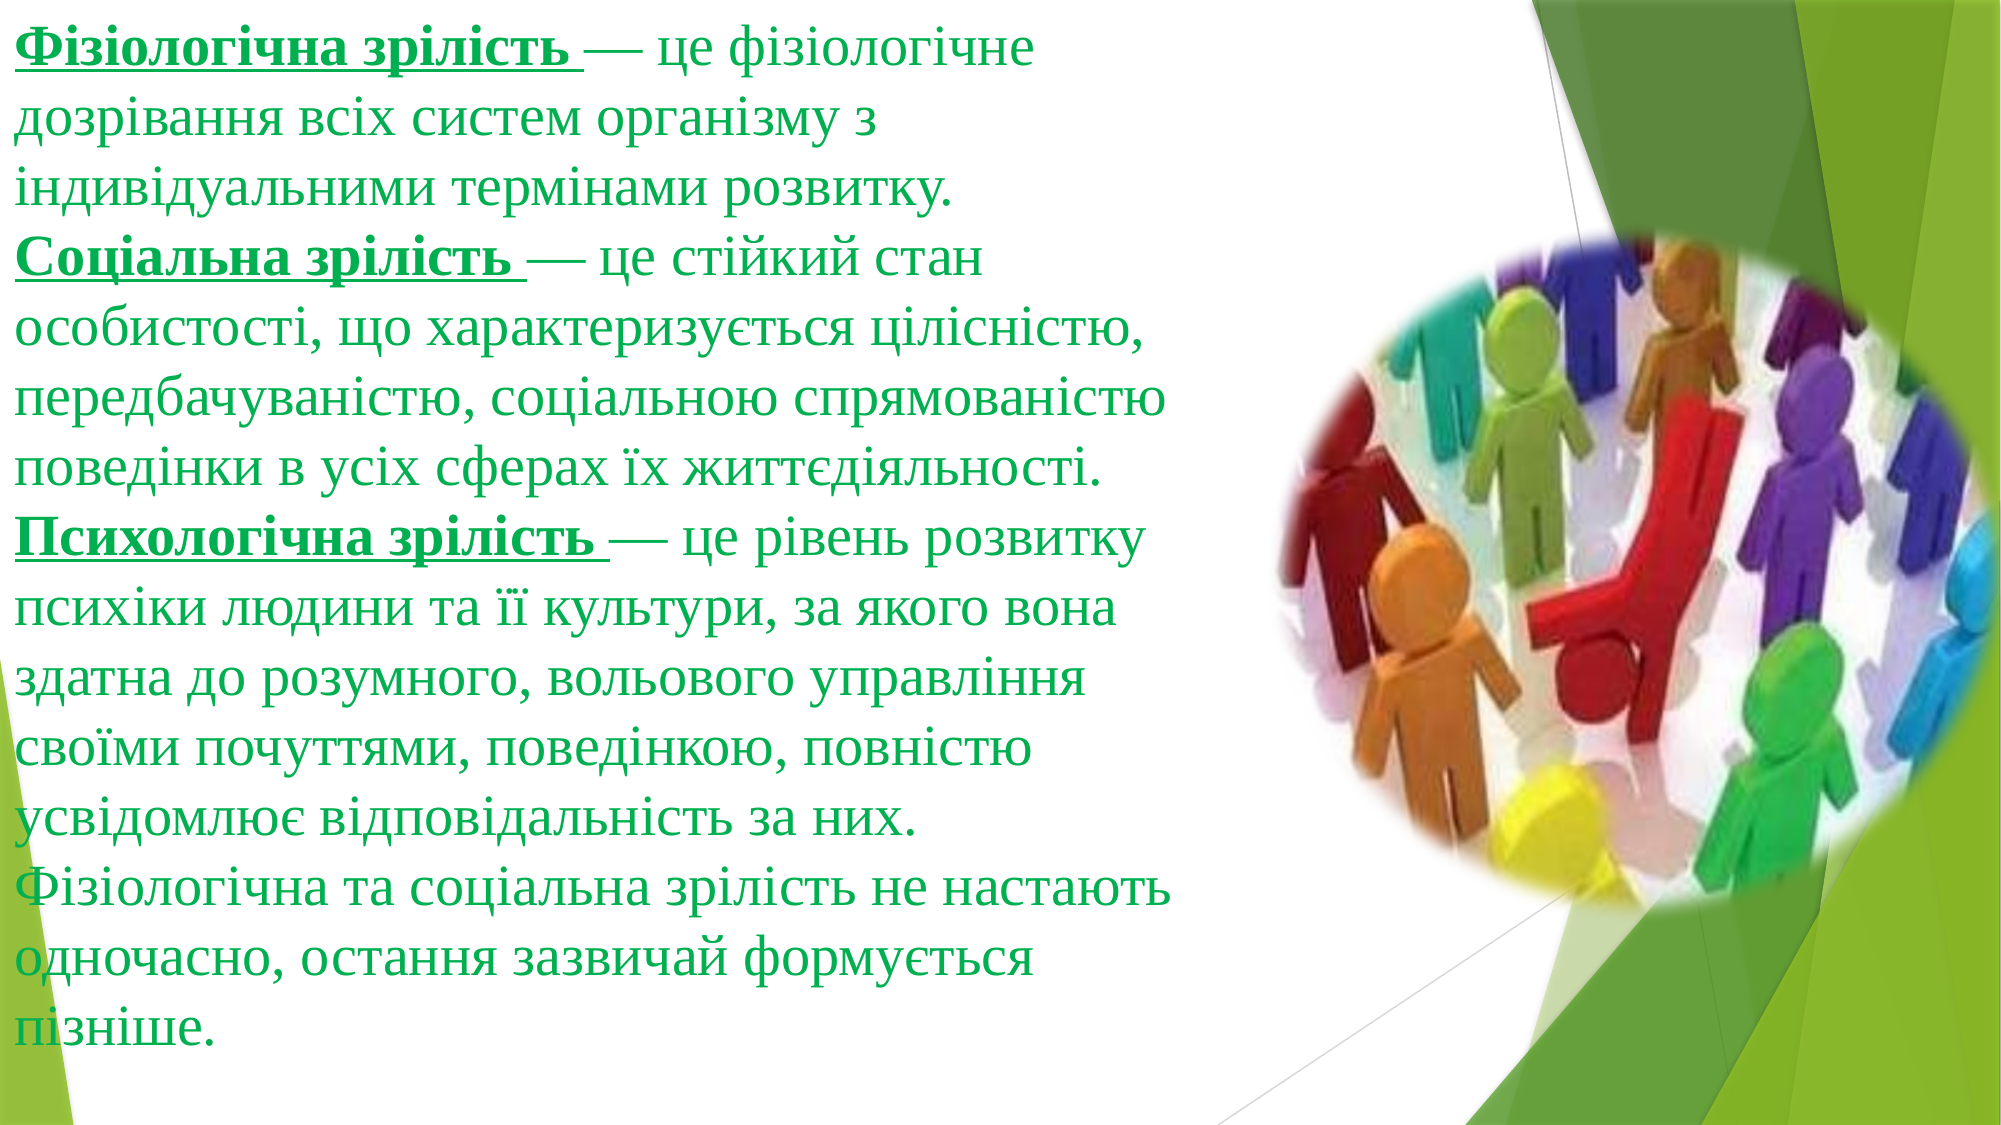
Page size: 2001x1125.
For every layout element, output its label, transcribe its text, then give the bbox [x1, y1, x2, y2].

picture [1264, 221, 2000, 925]
text_box Фізіологічна зрілість — це фізіологічне дозрівання всіх систем організму з індивідуальними термінами розвитку. Соціальна зрілість — це стійкий стан особистості, що характеризується цілісністю, передбачуваністю, соціальною спрямованістю поведінки в усіх сферах їх життєдіяльності. Психологічна зрілість — це рівень розвитку психіки людини та її культури, за якого вона здатна до розумного, вольового управління своїми почуттями, поведінкою, повністю усвідомлює відповідальність за них. Фізіологічна та соціальна зрілість не настають одночасно, остання зазвичай формується пізніше. [0, 0, 1266, 1065]
